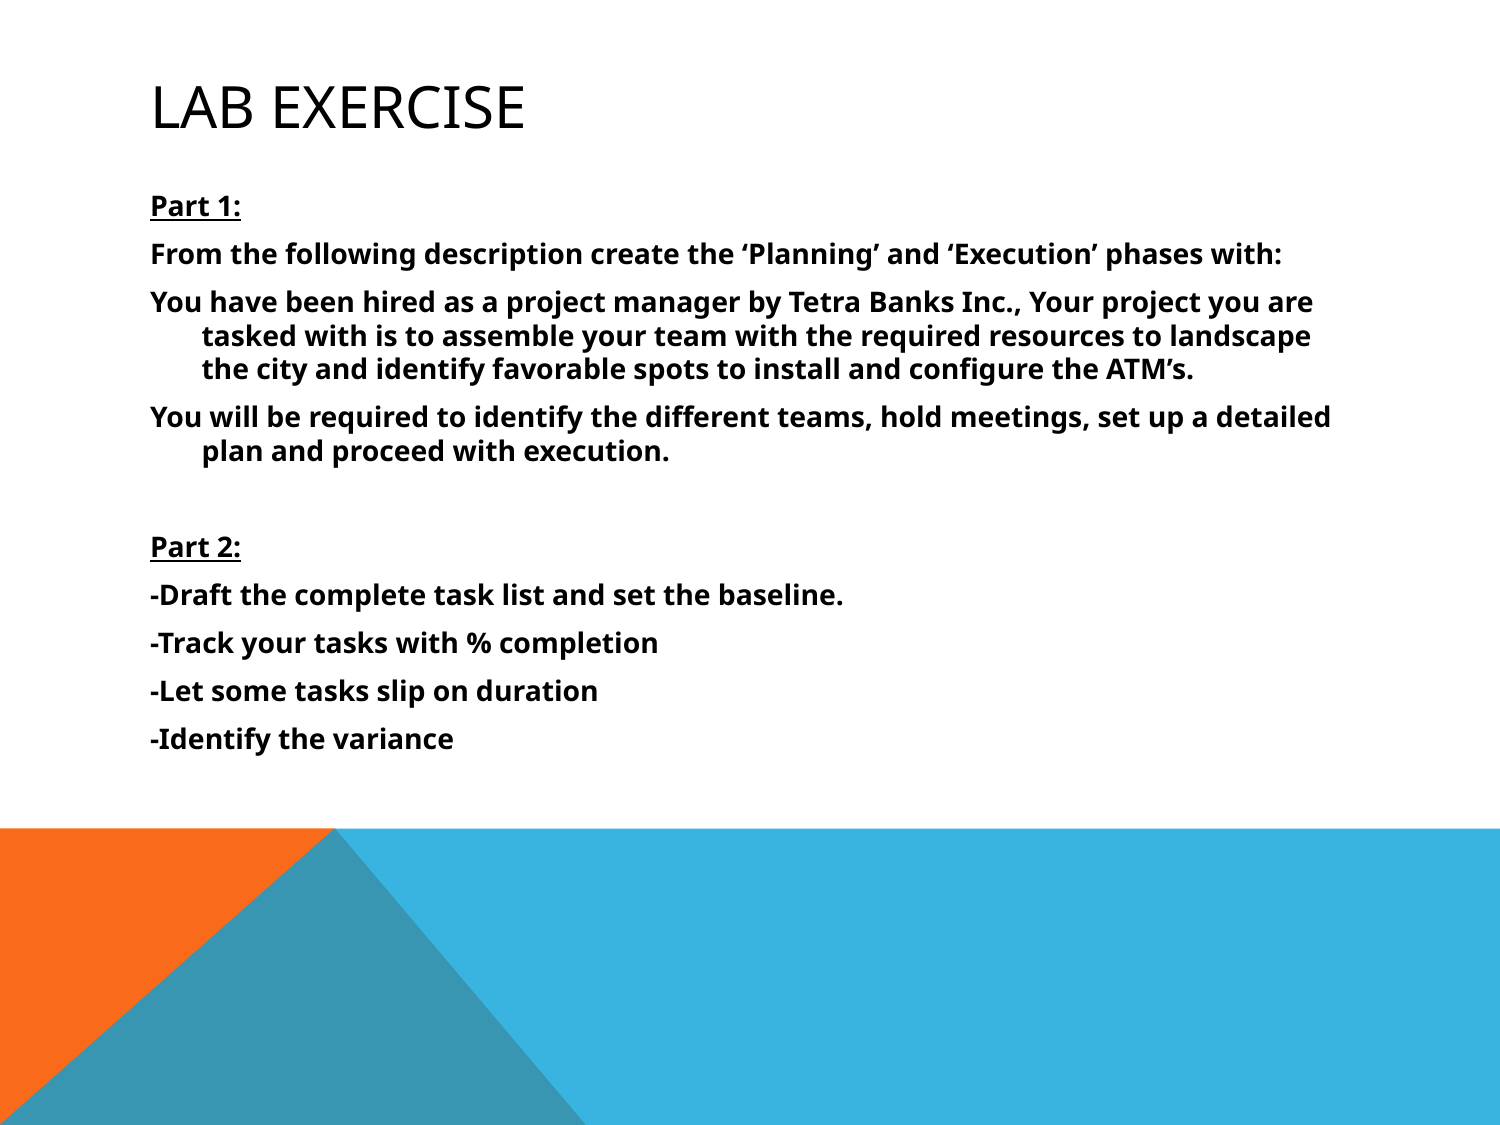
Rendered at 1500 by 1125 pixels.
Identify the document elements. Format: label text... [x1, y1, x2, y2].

title Lab exercise [135, 60, 1369, 150]
list Part 1: From the following description create the ‘Planning’ and ‘Execution’ phases with: You have been hired as a project manager by Tetra Banks Inc., Your project you are tasked with is to assemble your team with the required resources to landscape the city and identify favorable spots to install and configure the ATM’s. You will be required to identify the different teams, hold meetings, set up a detailed plan and proceed with execution. Part 2: -Draft the complete task list and set the baseline. -Track your tasks with % completion -Let some tasks slip on duration -Identify the variance [135, 180, 1369, 768]
